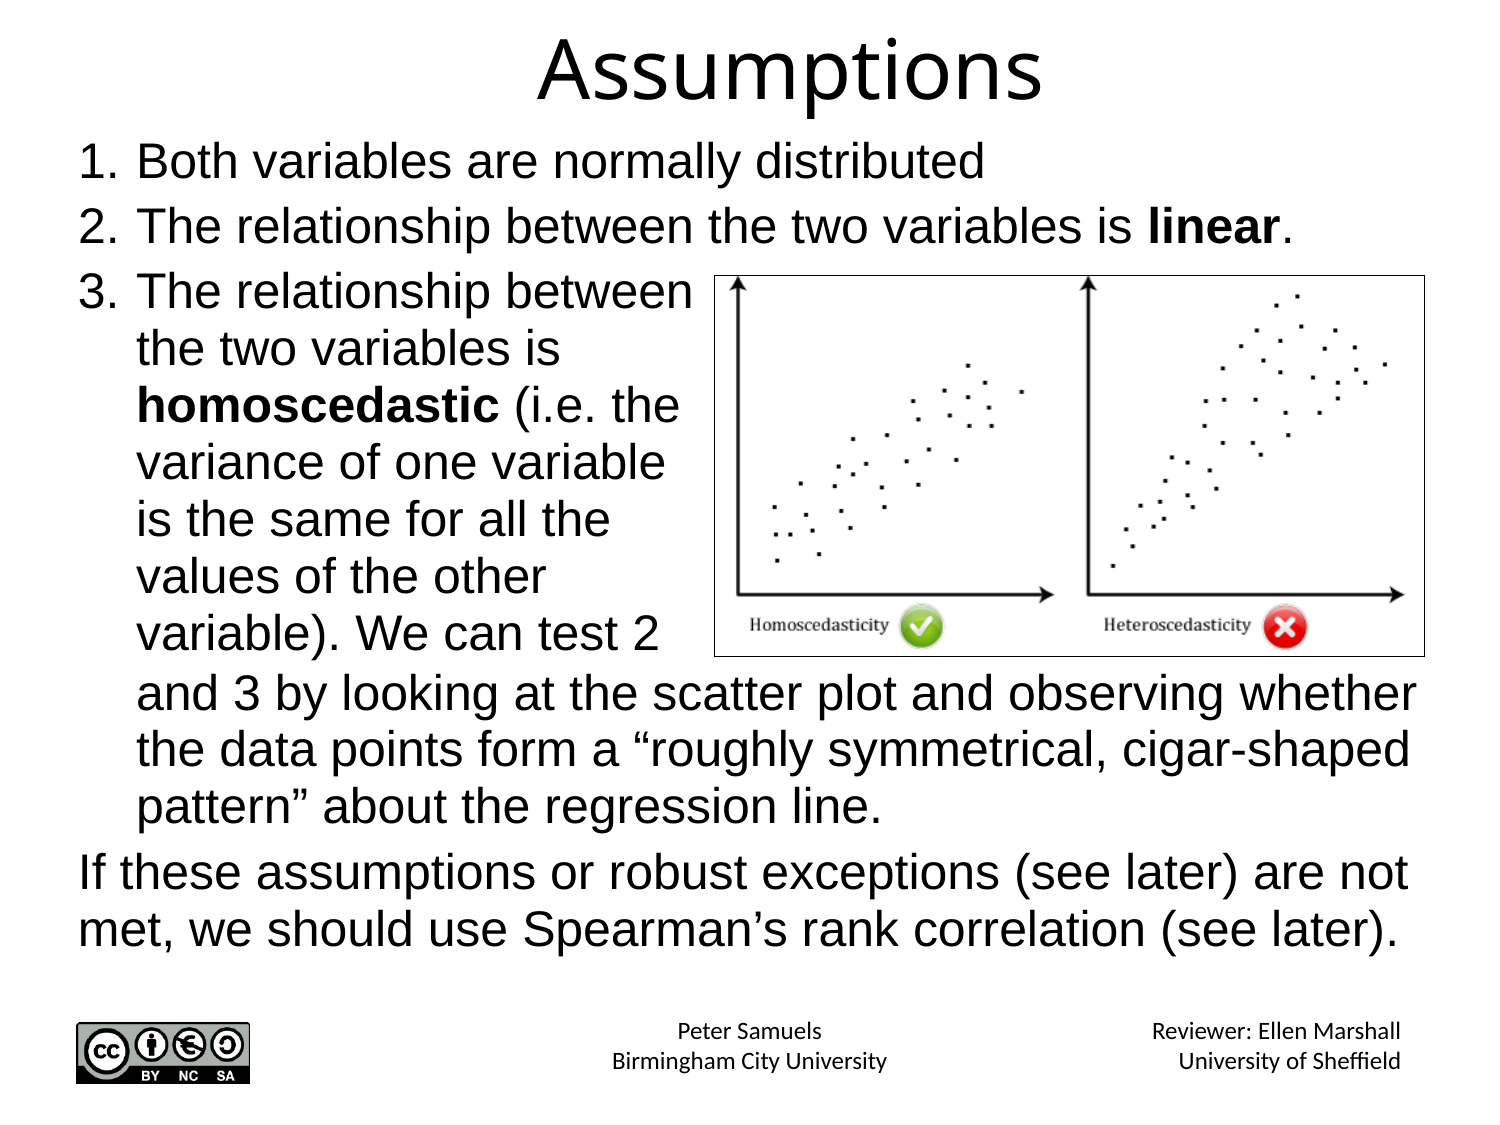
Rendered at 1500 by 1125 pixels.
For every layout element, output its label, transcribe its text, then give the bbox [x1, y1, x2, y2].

text_box Peter Samuels Birmingham City University [549, 1007, 951, 1083]
picture [714, 274, 1425, 658]
text_box Reviewer: Ellen Marshall University of Sheffield [1038, 1007, 1417, 1083]
text_box The relationship between the two variables is homoscedastic (i.e. the variance of one variable is the same for all the values of the other variable). We can test 2 [63, 255, 727, 656]
title Assumptions [277, 19, 1306, 114]
text_box and 3 by looking at the scatter plot and observing whether the data points form a “roughly symmetrical, cigar-shaped pattern” about the regression line. If these assumptions or robust exceptions (see later) are not met, we should use Spearman’s rank correlation (see later). [63, 656, 1459, 965]
picture [76, 1022, 251, 1084]
list Both variables are normally distributed The relationship between the two variables is linear. [63, 125, 1459, 268]
